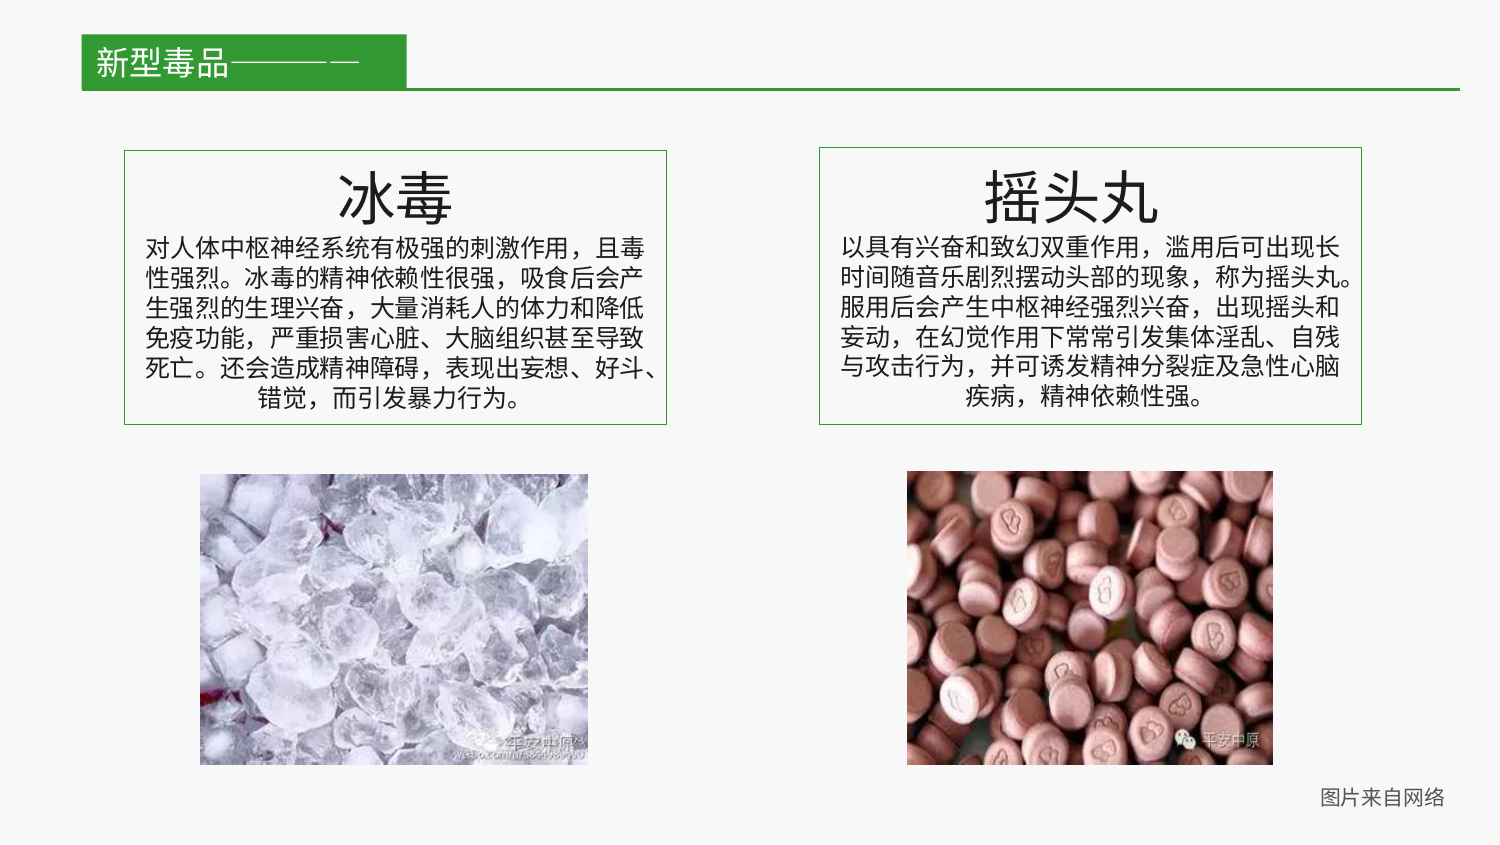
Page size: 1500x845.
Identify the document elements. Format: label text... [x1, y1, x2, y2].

text_box 冰毒 对人体中枢神经系统有极强的刺激作用，且毒性强烈。冰毒的精神依赖性很强，吸食后会产生强烈的生理兴奋，大量消耗人的体力和降低免疫功能，严重损害心脏、大脑组织甚至导致死亡。还会造成精神障碍，表现出妄想、好斗、错觉，而引发暴力行为。 [124, 150, 667, 425]
text_box 新型毒品———— [81, 34, 407, 89]
text_box 摇头丸 以具有兴奋和致幻双重作用，滥用后可出现长时间随音乐剧烈摆动头部的现象，称为摇头丸。服用后会产生中枢神经强烈兴奋，出现摇头和妄动，在幻觉作用下常常引发集体淫乱、自残与攻击行为，并可诱发精神分裂症及急性心脑疾病，精神依赖性强。 [819, 147, 1362, 425]
text_box 图片来自网络 [1305, 776, 1460, 817]
picture [200, 474, 588, 765]
picture [906, 470, 1273, 765]
